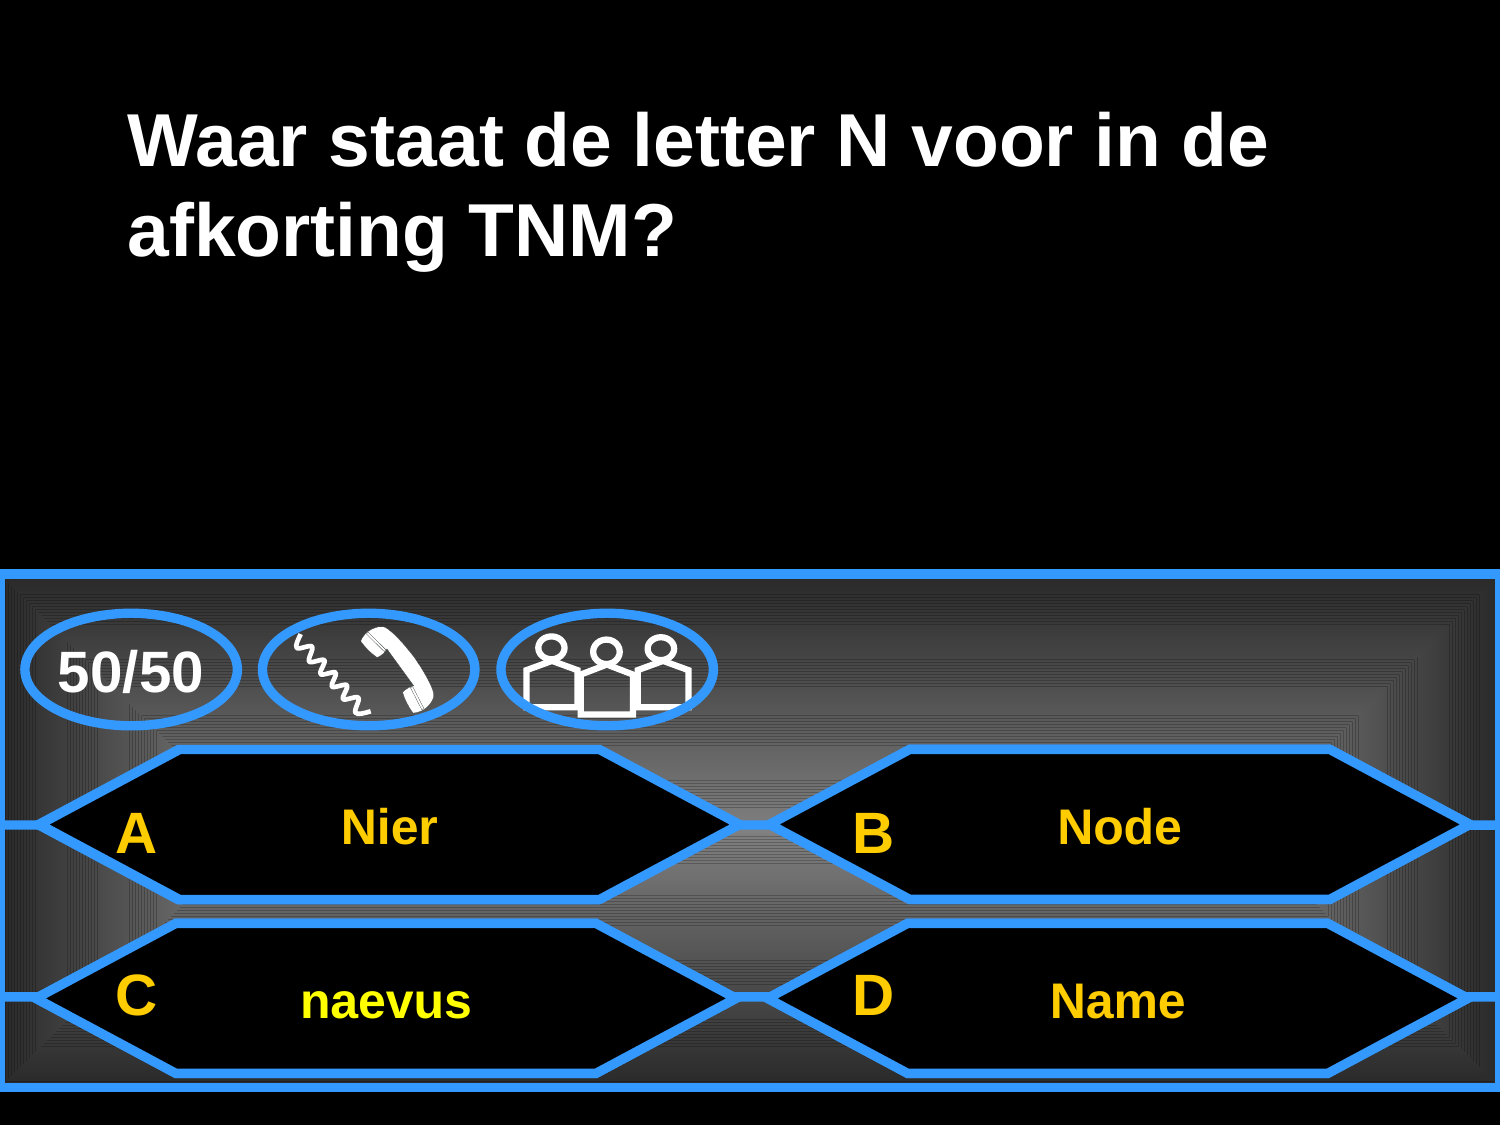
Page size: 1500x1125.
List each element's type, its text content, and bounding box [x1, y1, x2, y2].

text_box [0, 574, 1500, 1088]
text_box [526, 636, 689, 715]
title Waar staat de letter N voor in de afkorting TNM? [112, 87, 1388, 275]
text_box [324, 624, 435, 730]
